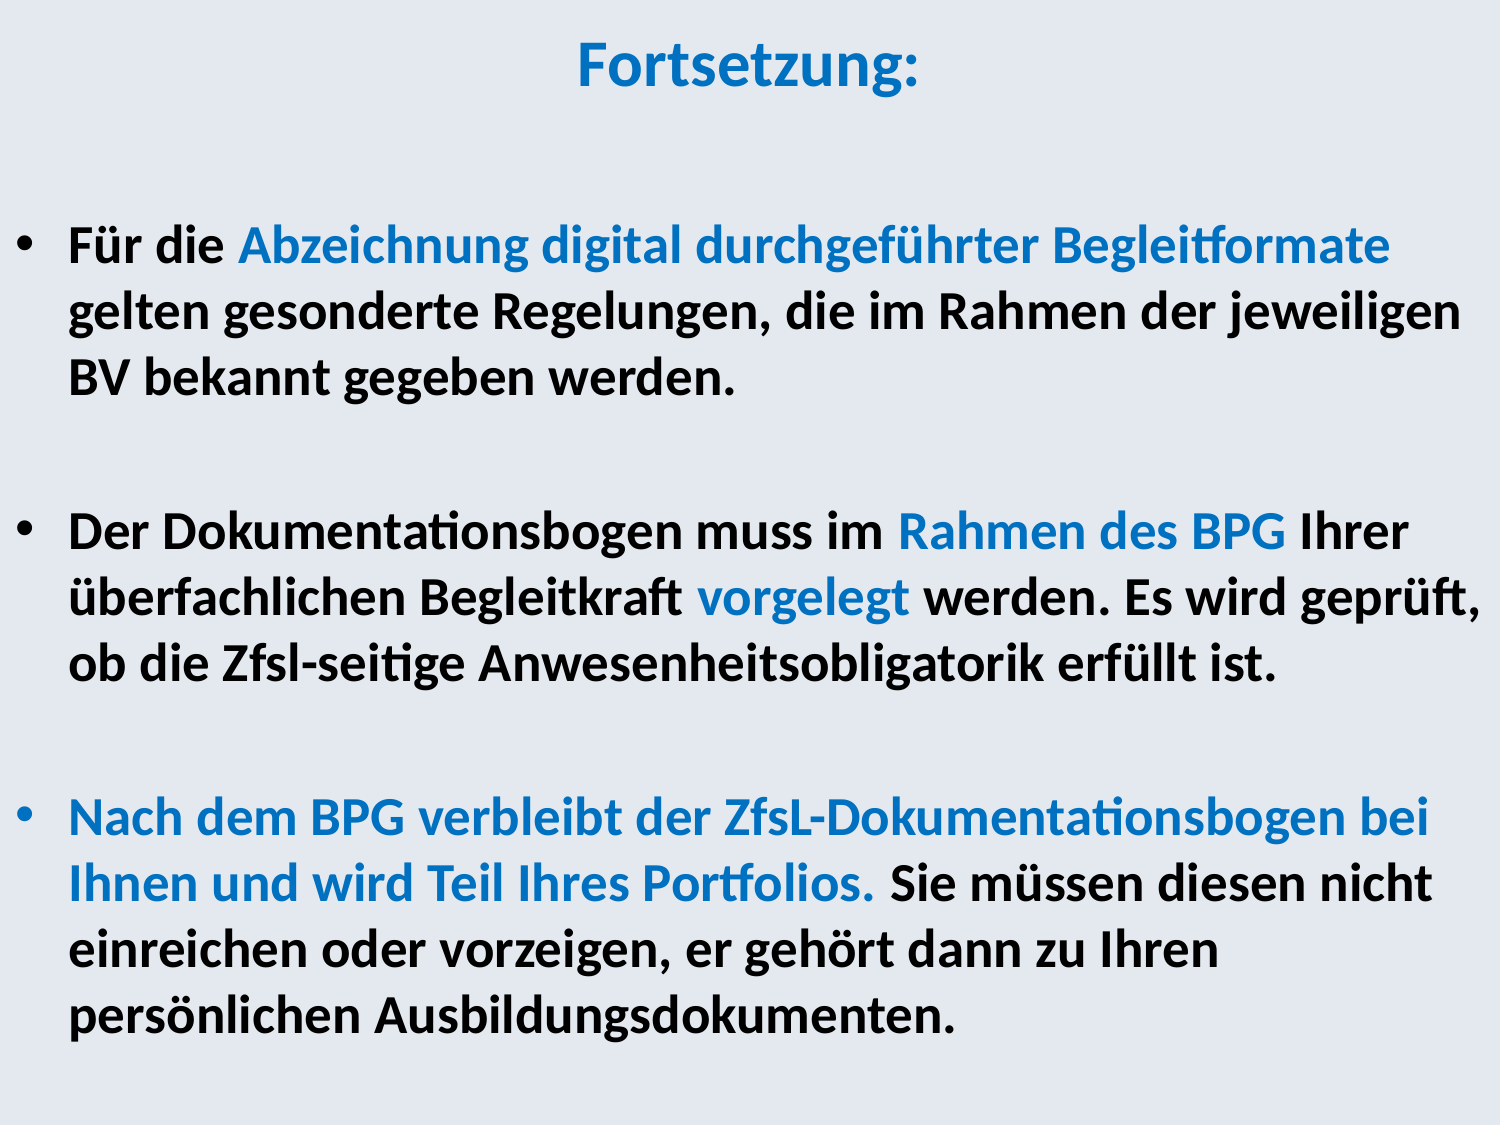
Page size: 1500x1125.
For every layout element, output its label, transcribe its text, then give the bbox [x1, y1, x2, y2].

title Fortsetzung: [0, 0, 1500, 120]
list Für die Abzeichnung digital durchgeführter Begleitformate gelten gesonderte Regelungen, die im Rahmen der jeweiligen BV bekannt gegeben werden. Der Dokumentationsbogen muss im Rahmen des BPG Ihrer überfachlichen Begleitkraft vorgelegt werden. Es wird geprüft, ob die Zfsl-seitige Anwesenheitsobligatorik erfüllt ist. Nach dem BPG verbleibt der ZfsL-Dokumentationsbogen bei Ihnen und wird Teil Ihres Portfolios. Sie müssen diesen nicht einreichen oder vorzeigen, er gehört dann zu Ihren persönlichen Ausbildungsdokumenten. [0, 120, 1500, 1125]
